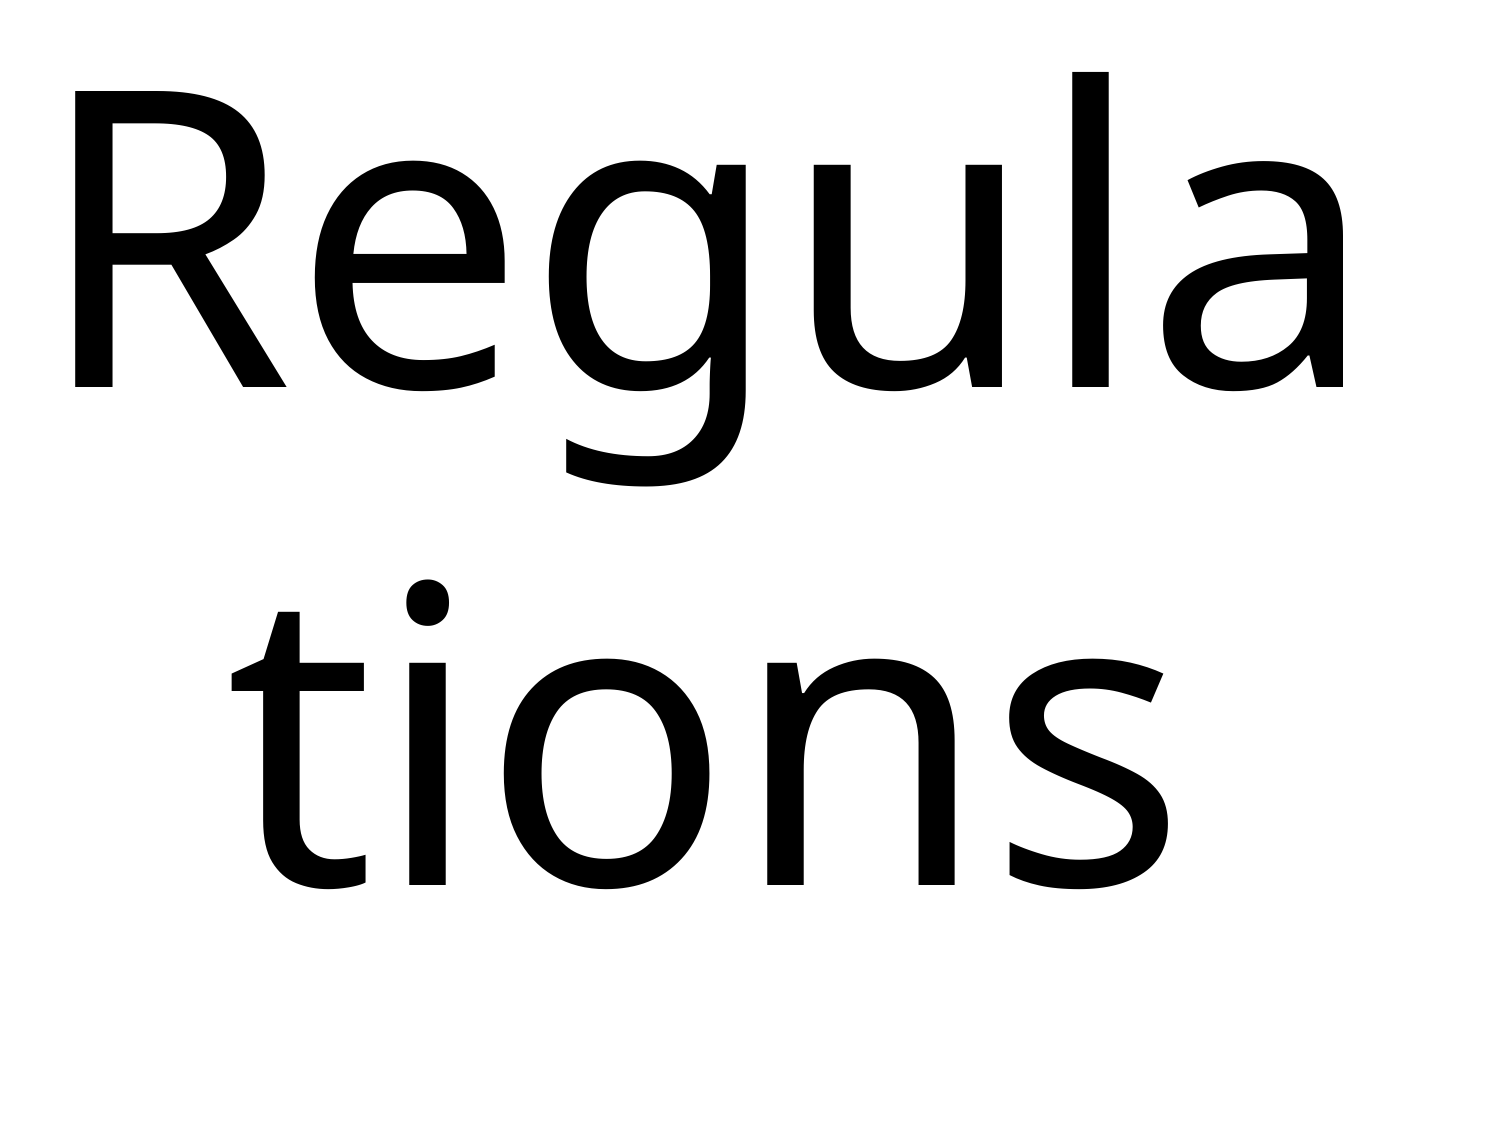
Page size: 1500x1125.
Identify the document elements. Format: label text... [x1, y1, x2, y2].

title Regulations [0, 350, 1413, 592]
